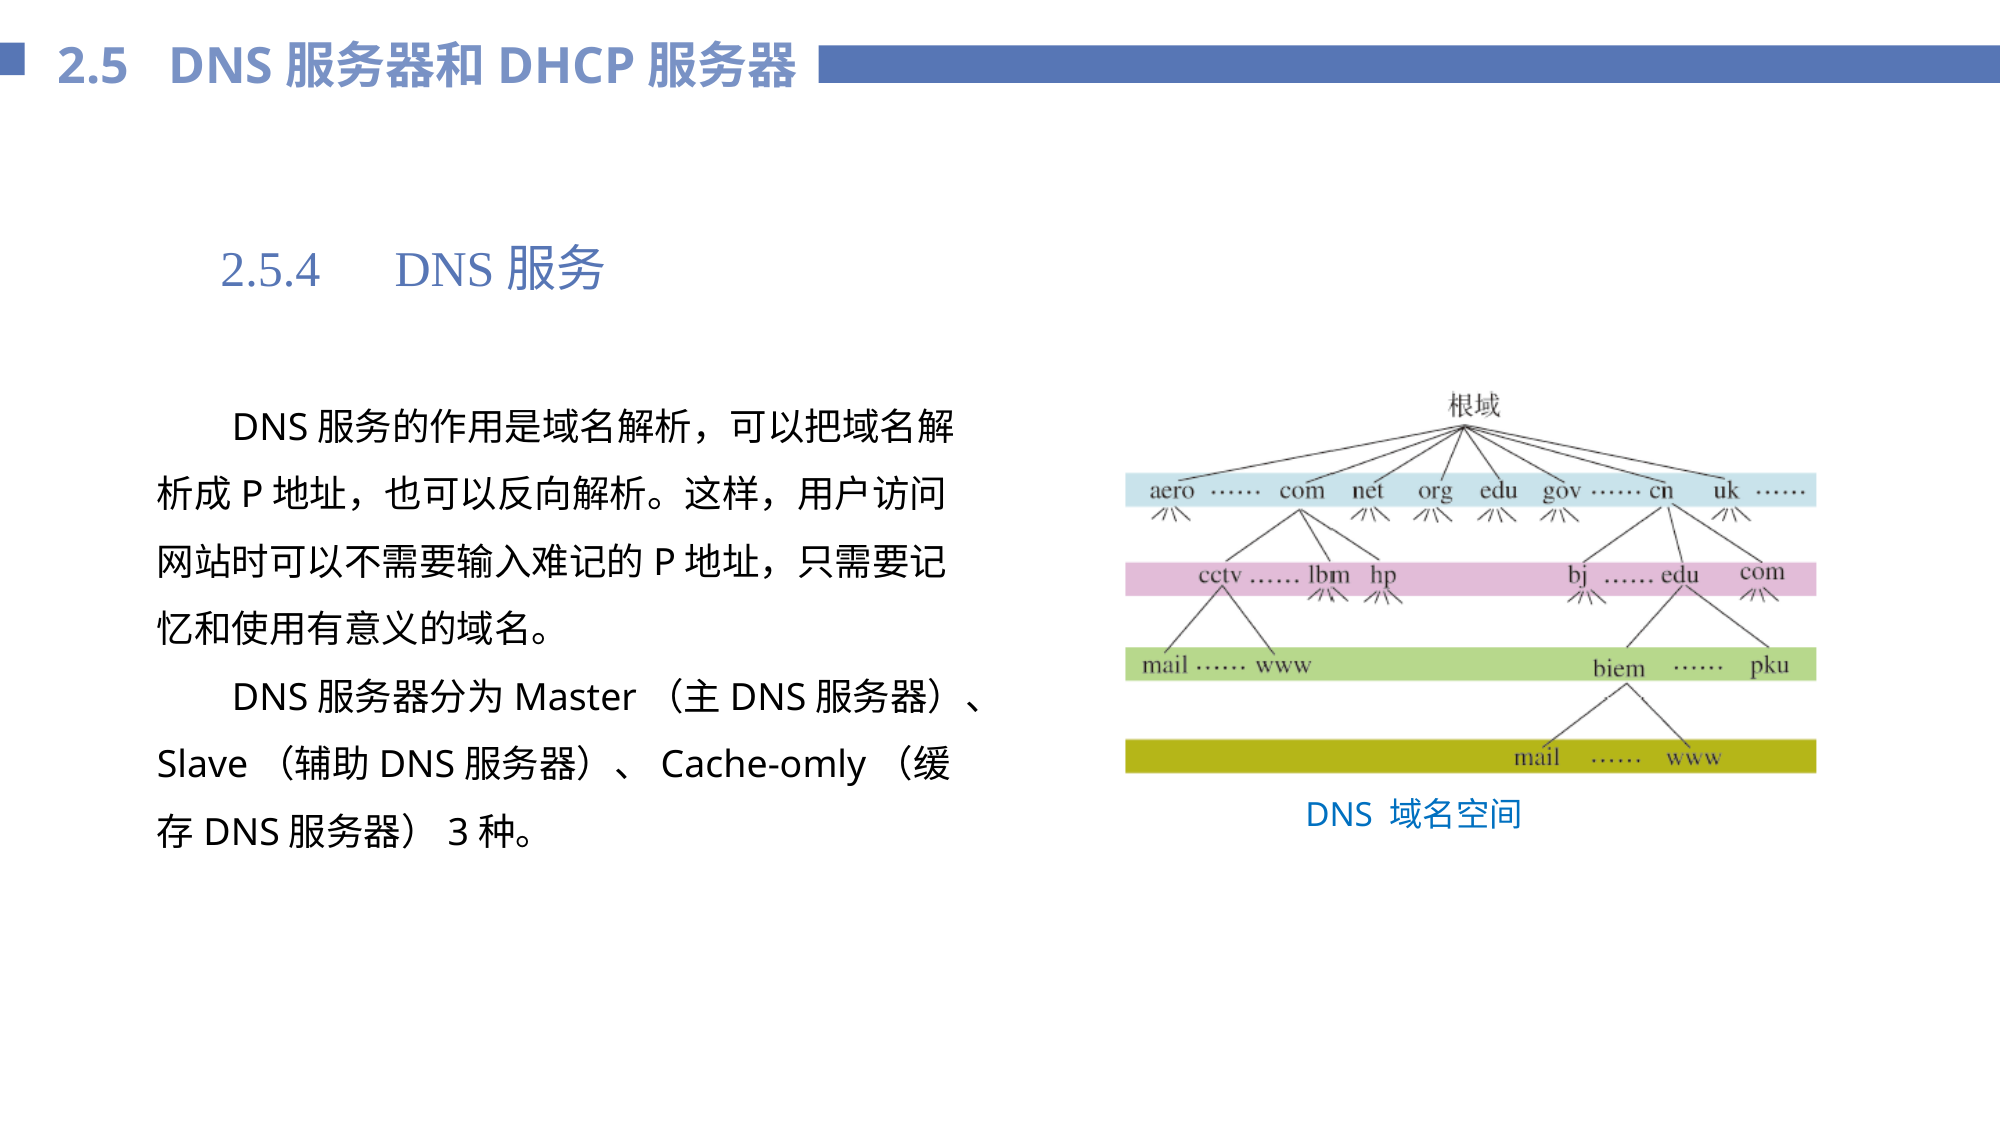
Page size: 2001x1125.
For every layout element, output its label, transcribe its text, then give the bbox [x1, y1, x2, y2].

picture [1091, 380, 1829, 786]
text_box DNS 域名空间 [1290, 786, 1724, 841]
text_box DNS服务的作用是域名解析，可以把域名解析成P地址，也可以反向解析。这样，用户访问网站时可以不需要输入难记的P地址，只需要记忆和使用有意义的域名。 DNS服务器分为Master（主DNS服务器）、Slave（辅助DNS服务器）、Cache-omly（缓存DNS服务器）3种。 [156, 380, 980, 853]
text_box [818, 44, 2000, 84]
text_box 2.5.4 DNS服务 [205, 229, 980, 304]
text_box 2.5 DNS服务器和DHCP服务器 [57, 33, 798, 94]
text_box [0, 41, 26, 76]
